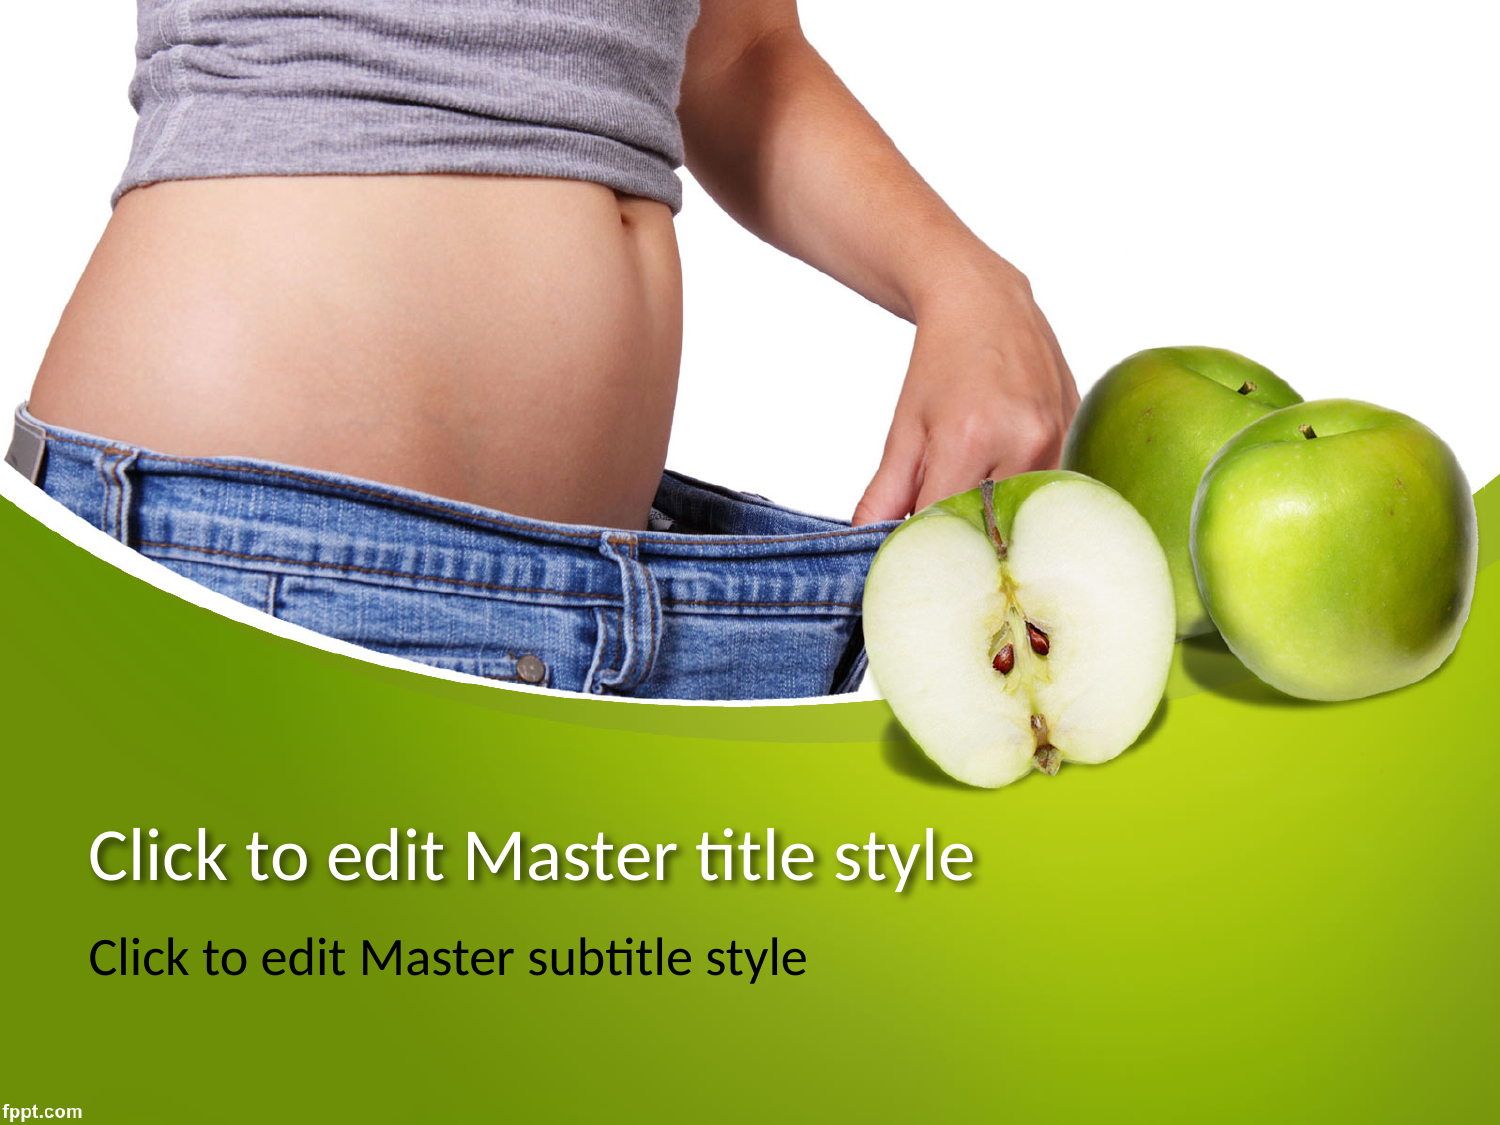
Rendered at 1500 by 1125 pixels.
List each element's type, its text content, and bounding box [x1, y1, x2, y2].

picture [0, 0, 1500, 1125]
title Click to edit Master title style [73, 787, 1349, 914]
subtitle Click to edit Master subtitle style [73, 913, 1124, 1014]
